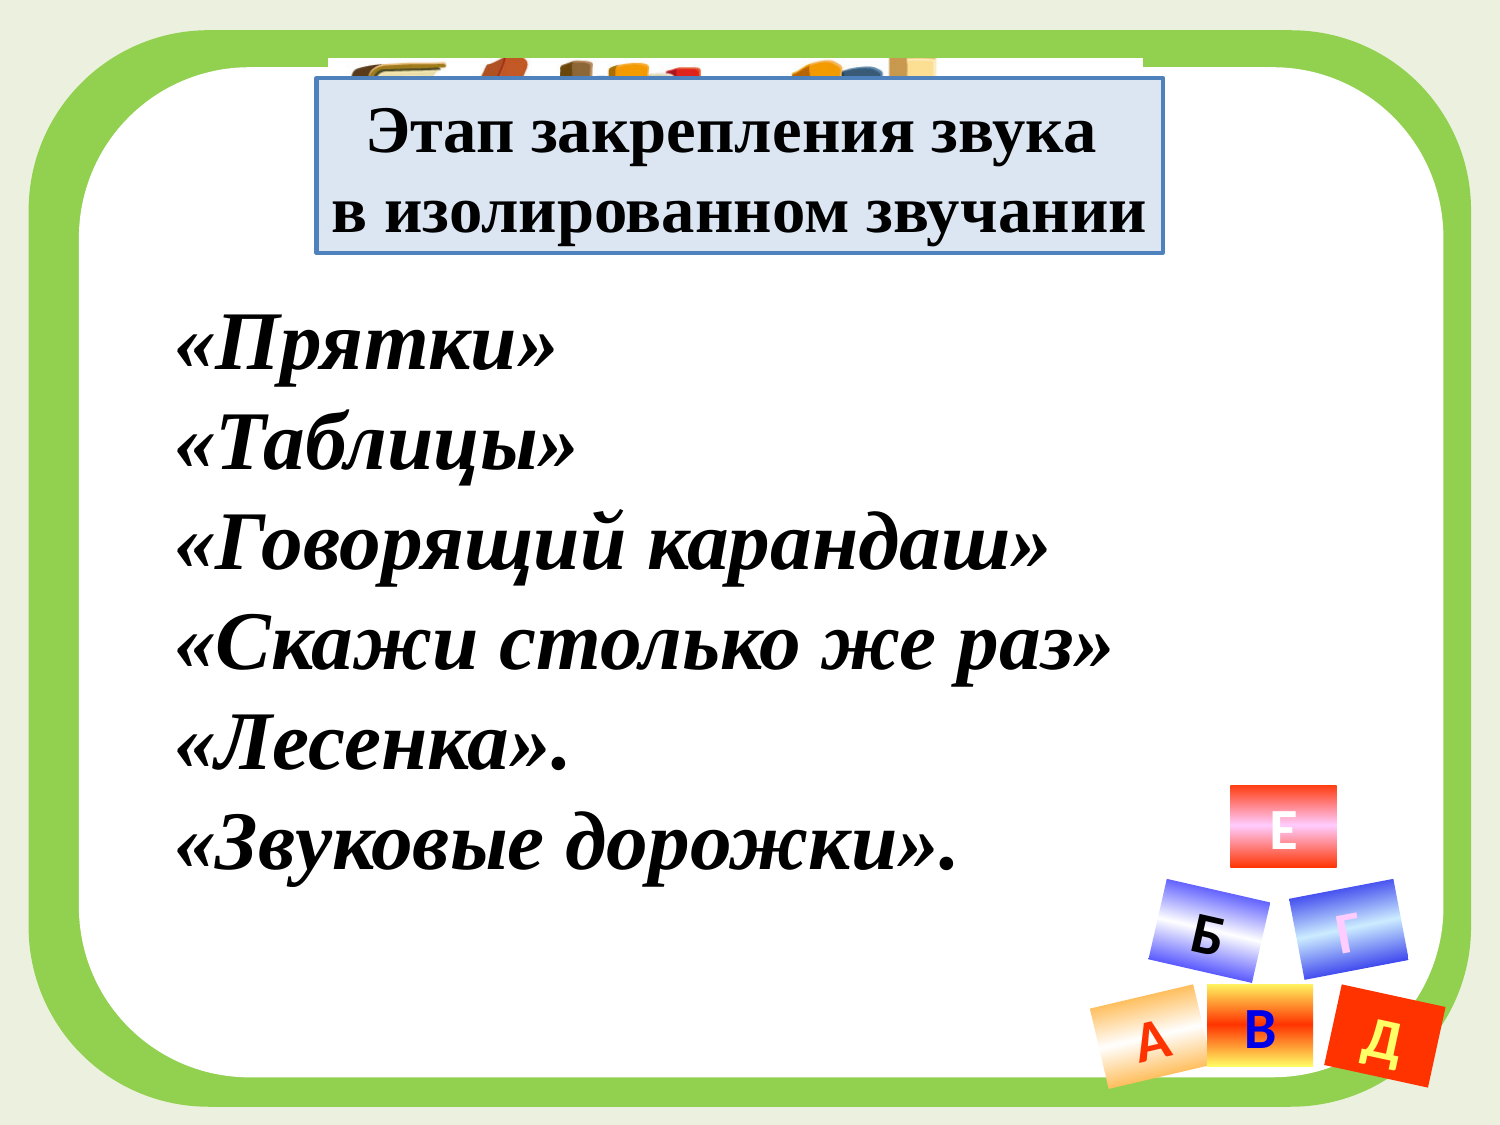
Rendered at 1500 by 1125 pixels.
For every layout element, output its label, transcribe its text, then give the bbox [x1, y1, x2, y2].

text_box [82, 70, 1441, 1075]
text_box [29, 30, 1471, 1106]
text_box А [1089, 984, 1207, 1089]
text_box Г [1296, 878, 1409, 980]
text_box Б [1148, 939, 1262, 983]
text_box Этап закрепления звука в изолированном звучании [314, 76, 1165, 255]
picture [327, 58, 1144, 223]
text_box «Прятки» «Таблицы» «Говорящий карандаш» «Скажи столько же раз» «Лесенка». «Звуковые дорожки». [159, 278, 1376, 939]
text_box В [1207, 984, 1314, 1067]
text_box Д [1324, 984, 1446, 1088]
